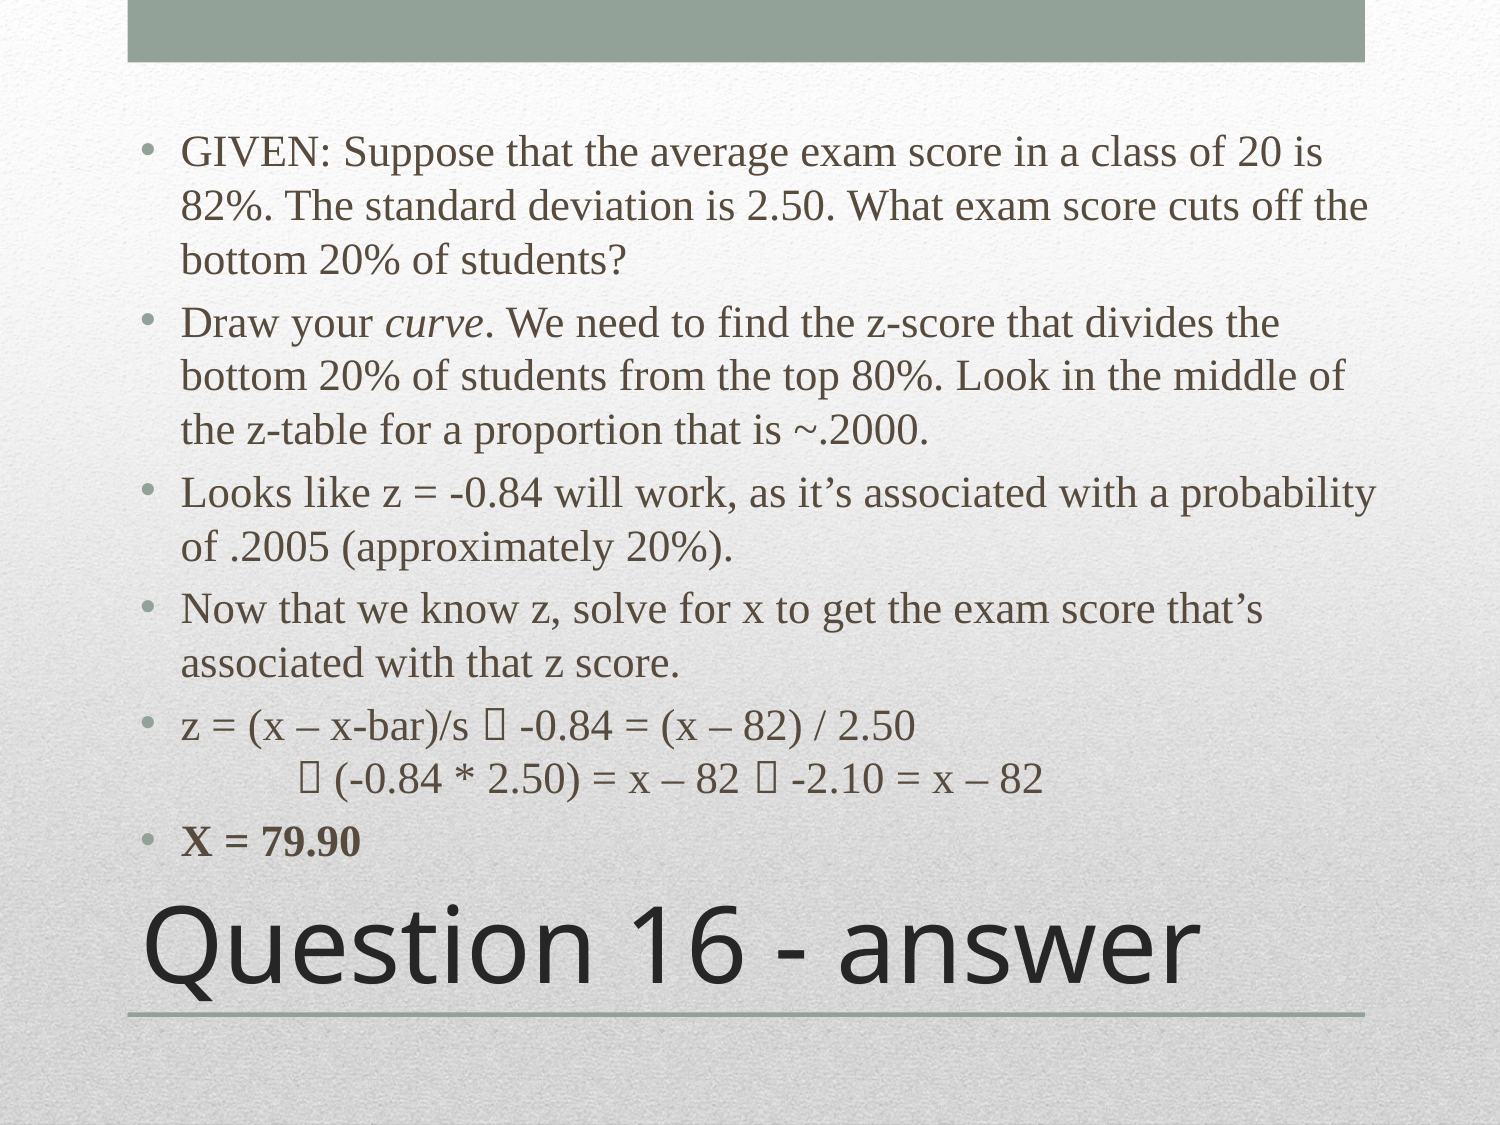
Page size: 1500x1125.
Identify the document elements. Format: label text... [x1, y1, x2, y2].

list GIVEN: Suppose that the average exam score in a class of 20 is 82%. The standard deviation is 2.50. What exam score cuts off the bottom 20% of students? Draw your curve. We need to find the z-score that divides the bottom 20% of students from the top 80%. Look in the middle of the z-table for a proportion that is ~.2000. Looks like z = -0.84 will work, as it’s associated with a probability of .2005 (approximately 20%). Now that we know z, solve for x to get the exam score that’s associated with that z score. z = (x – x-bar)/s  -0.84 = (x – 82) / 2.50  (-0.84 * 2.50) = x – 82  -2.10 = x – 82 X = 79.90 [125, 112, 1425, 875]
title Question 16 - answer [125, 875, 1238, 1013]
